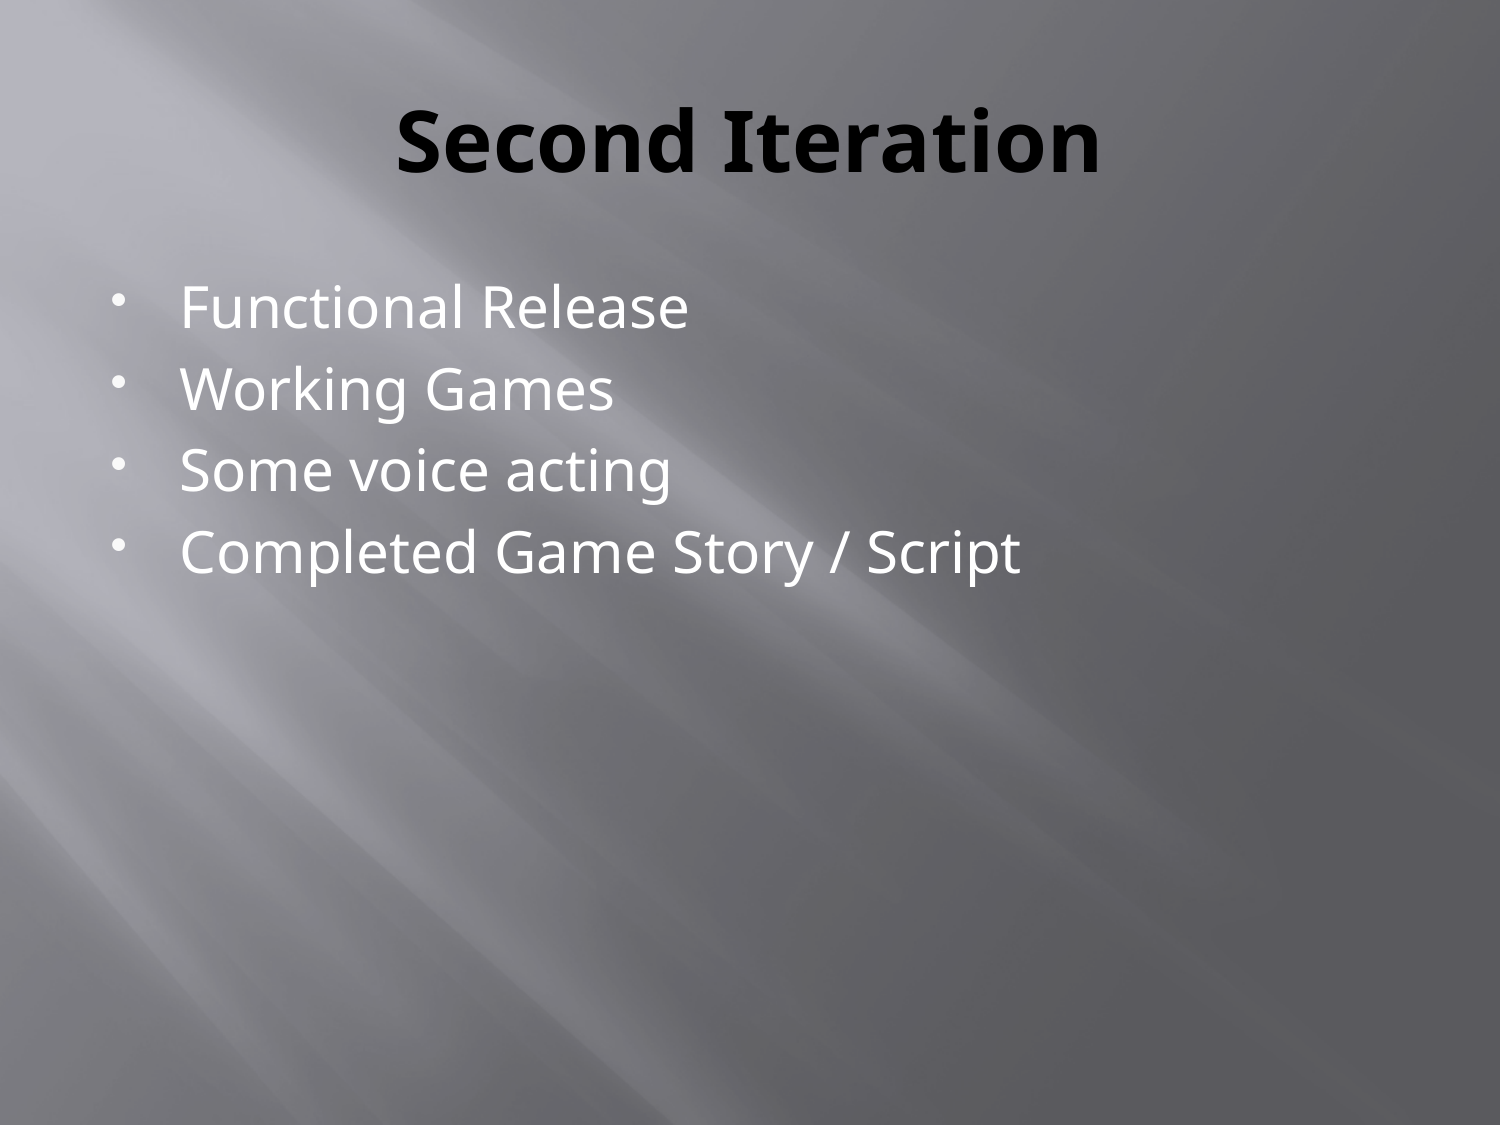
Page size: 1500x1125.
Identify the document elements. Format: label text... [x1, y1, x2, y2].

list Functional Release Working Games Some voice acting Completed Game Story / Script [75, 262, 1425, 1035]
title Second Iteration [75, 45, 1425, 233]
